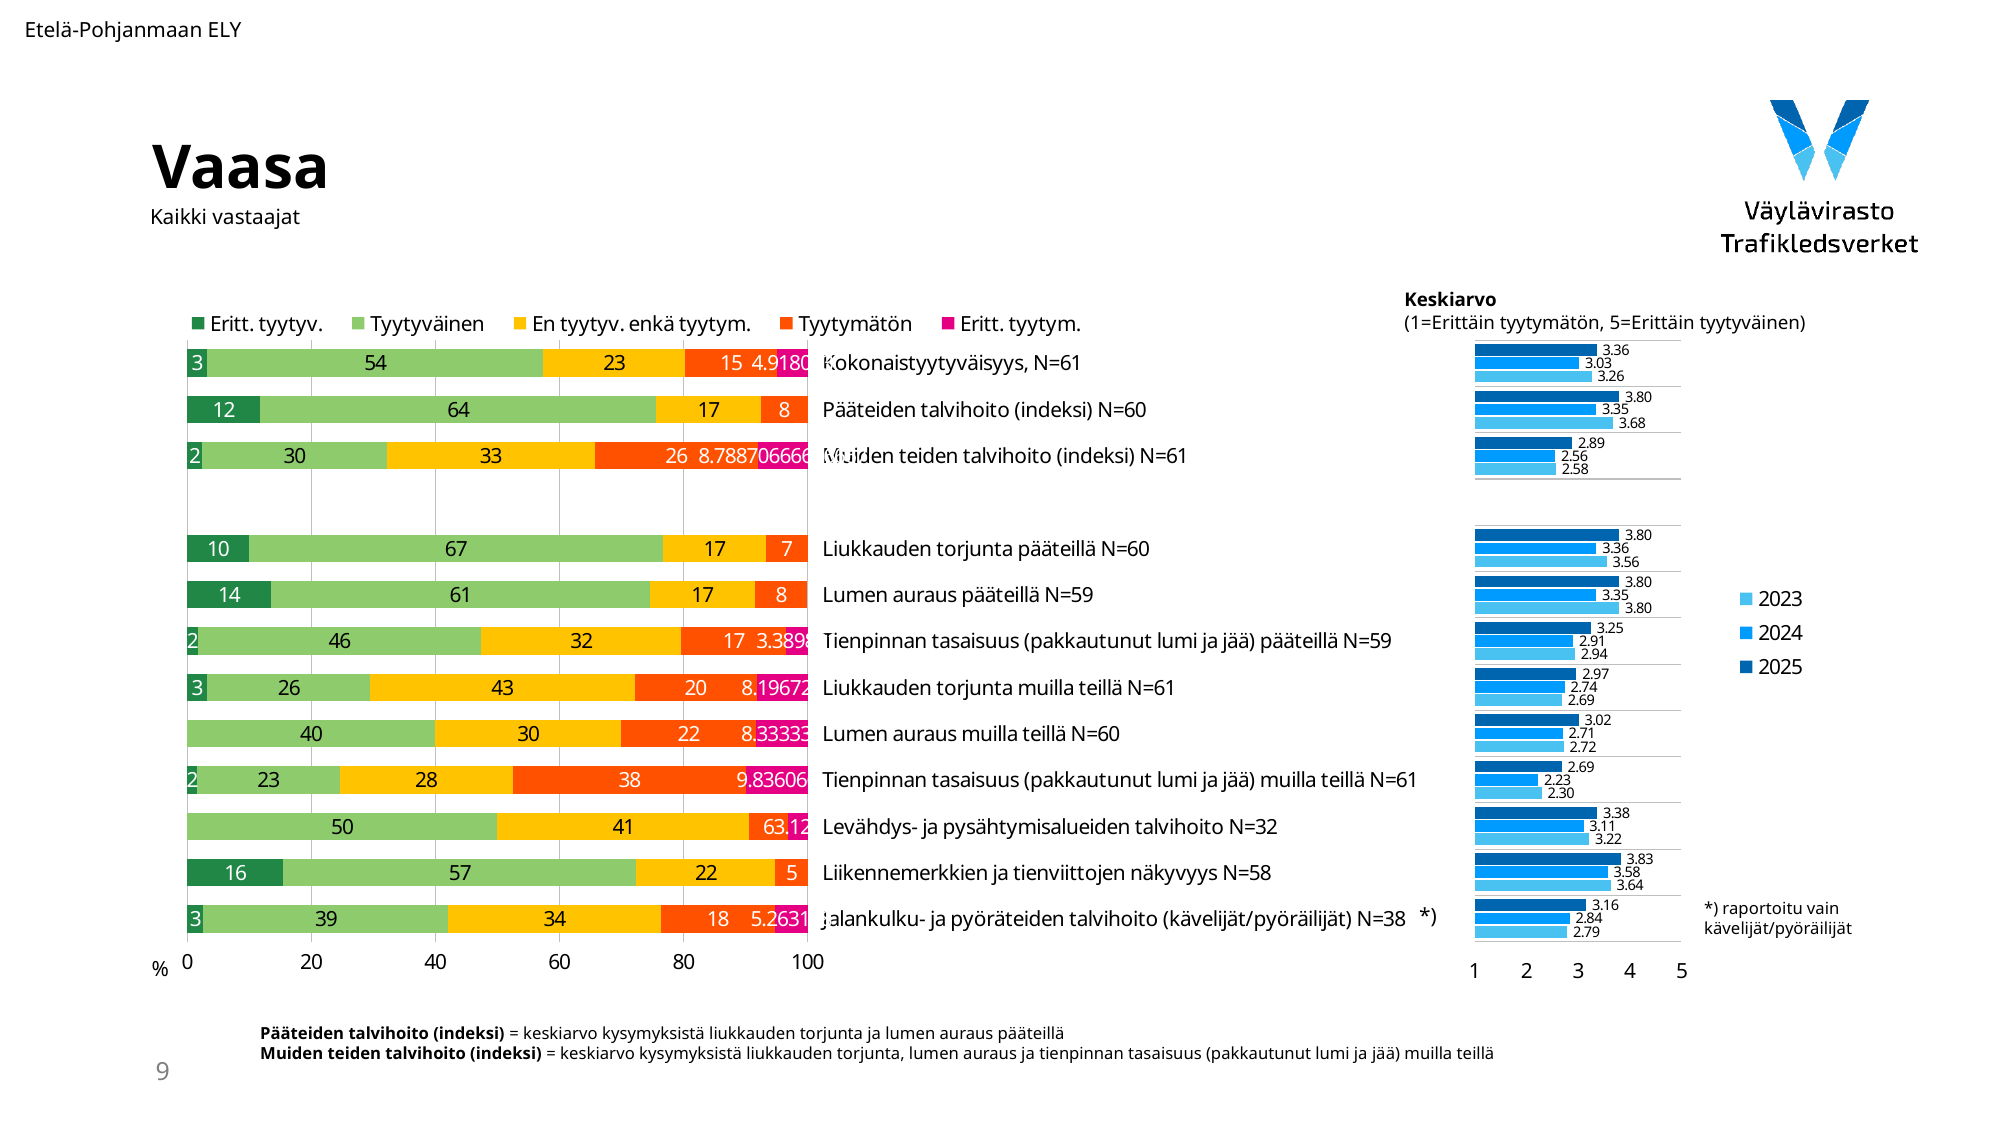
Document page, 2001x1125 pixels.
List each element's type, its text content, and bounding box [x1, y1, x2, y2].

text_box % [136, 948, 184, 989]
text_box Pääteiden talvihoito (indeksi) = keskiarvo kysymyksistä liukkauden torjunta ja lumen auraus pääteillä Muiden teiden talvihoito (indeksi) = keskiarvo kysymyksistä liukkauden torjunta, lumen auraus ja tienpinnan tasaisuus (pakkautunut lumi ja jää) muilla teillä [245, 1015, 1520, 1094]
picture [1682, 62, 1958, 292]
title Vaasa [137, 59, 1555, 278]
footer [0, 1042, 675, 1103]
text_box Keskiarvo (1=Erittäin tyytymätön, 5=Erittäin tyytyväinen) [1389, 280, 1826, 341]
text_box Etelä-Pohjanmaan ELY [9, 9, 257, 50]
text_box Kaikki vastaajat [135, 196, 315, 237]
chart [168, 281, 1822, 985]
text_box *) raportoitu vain kävelijät/pyöräilijät [1822, 890, 1868, 945]
